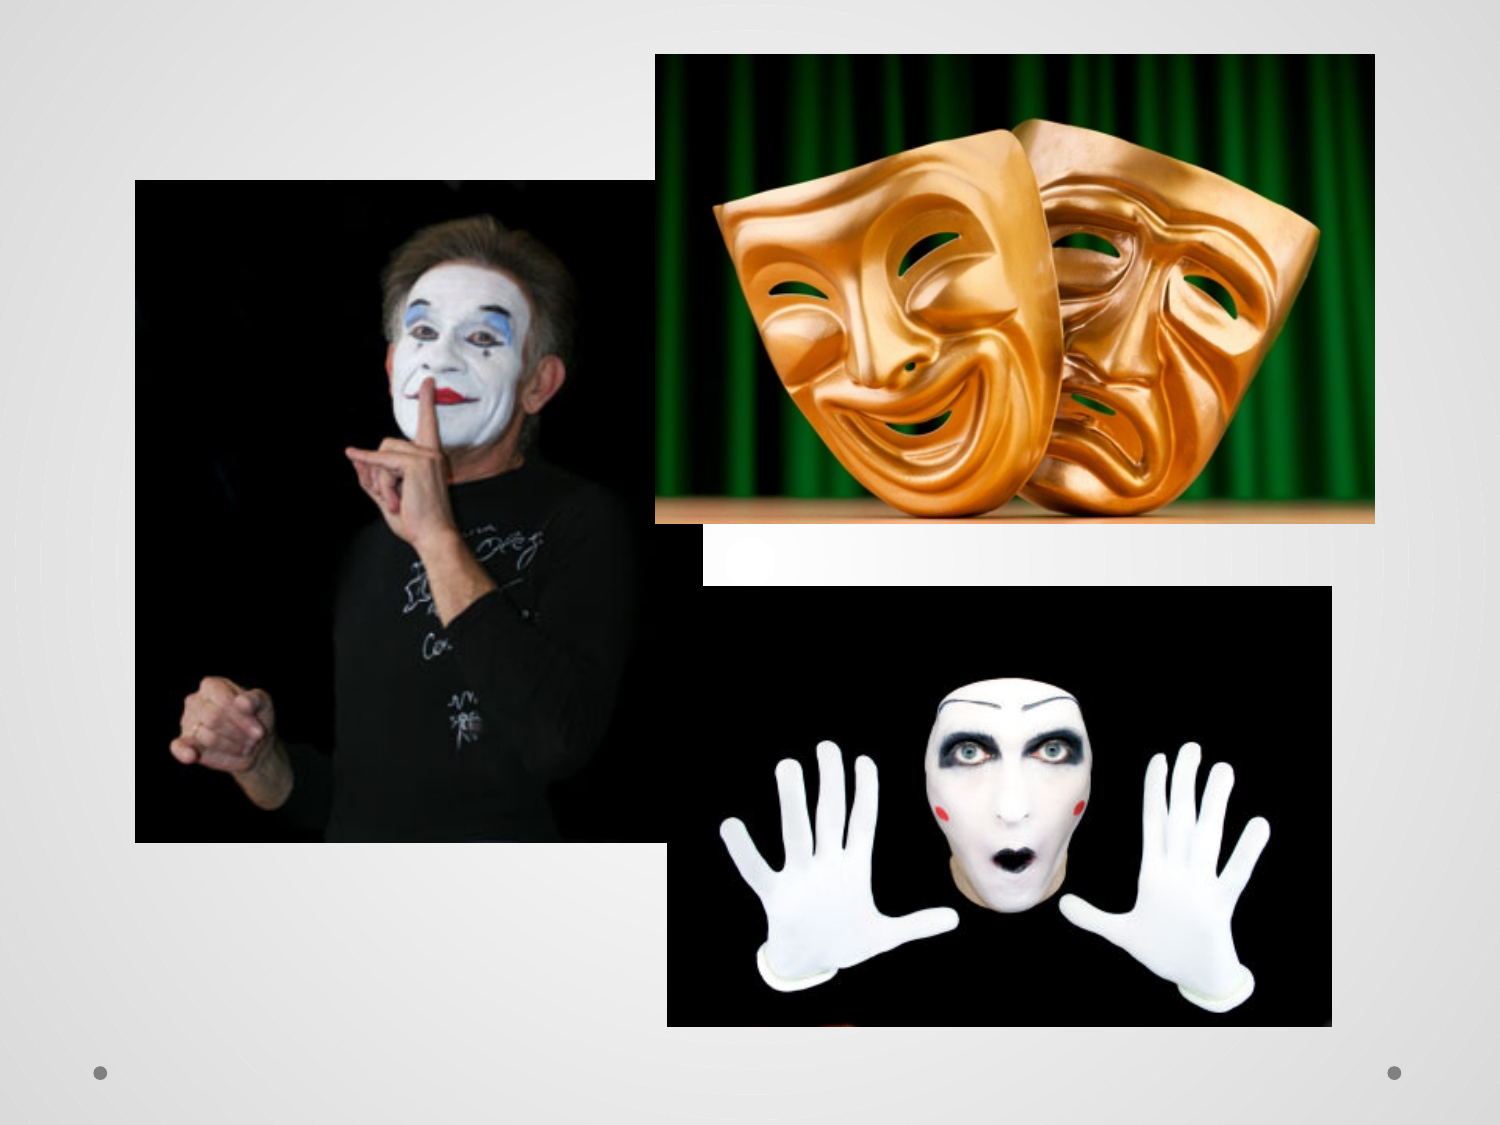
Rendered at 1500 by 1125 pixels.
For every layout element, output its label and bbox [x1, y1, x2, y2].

picture [135, 54, 1375, 1027]
